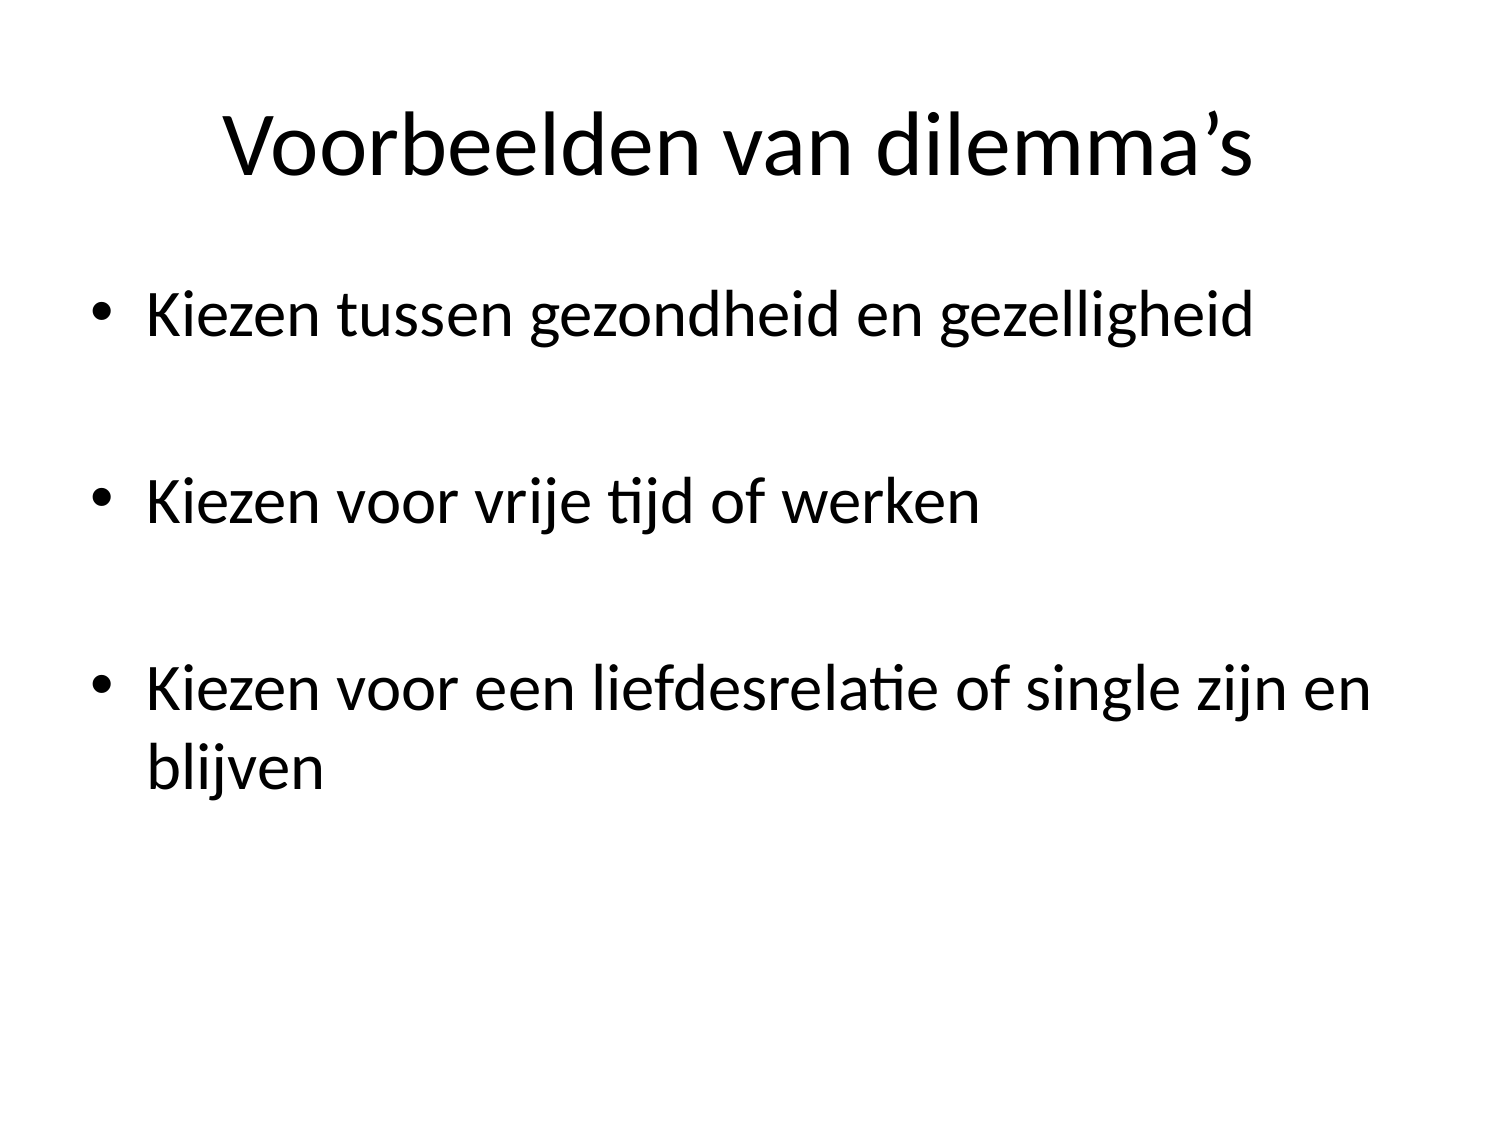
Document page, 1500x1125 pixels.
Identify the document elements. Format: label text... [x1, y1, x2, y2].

title Voorbeelden van dilemma’s [75, 45, 1425, 233]
list Kiezen tussen gezondheid en gezelligheid Kiezen voor vrije tijd of werken Kiezen voor een liefdesrelatie of single zijn en blijven [75, 262, 1425, 1005]
